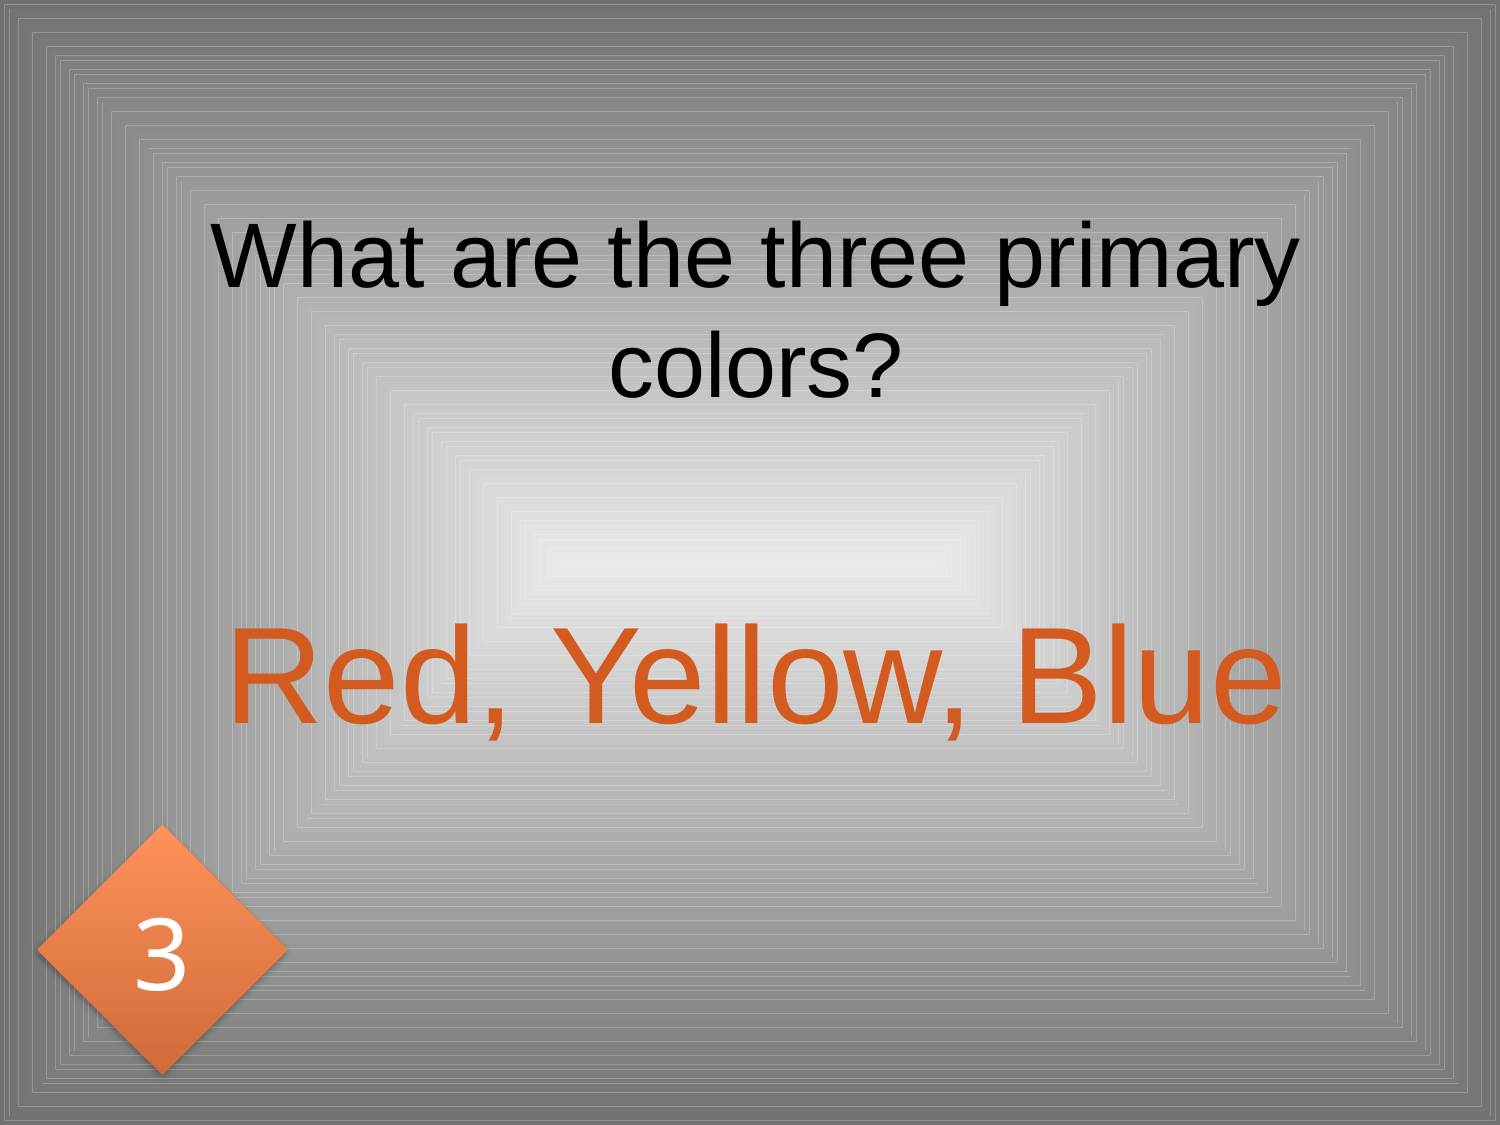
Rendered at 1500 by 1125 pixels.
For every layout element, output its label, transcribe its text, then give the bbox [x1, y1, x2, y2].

text_box 3 [37, 838, 288, 1075]
text_box Red, Yellow, Blue [112, 500, 1400, 838]
title What are the three primary colors? [112, 137, 1401, 476]
